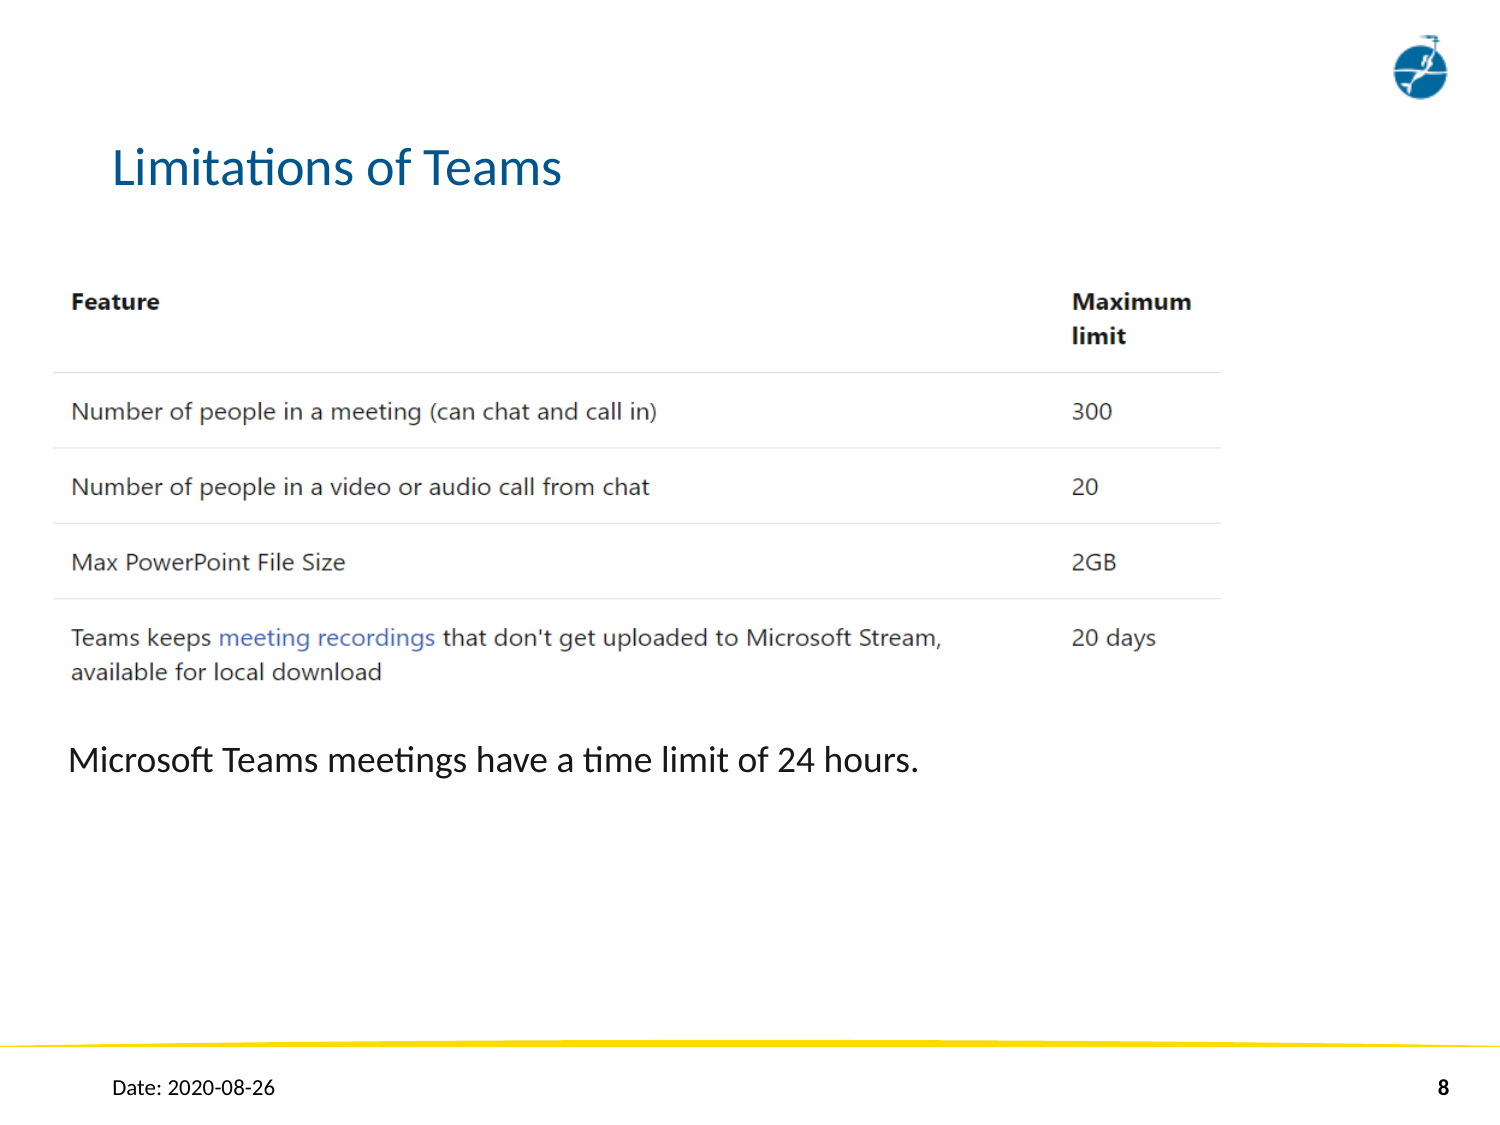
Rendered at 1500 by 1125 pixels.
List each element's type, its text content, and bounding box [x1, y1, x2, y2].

title Limitations of Teams [112, 42, 1388, 197]
text_box Microsoft Teams meetings have a time limit of 24 hours. [53, 727, 1460, 788]
picture [52, 280, 1221, 698]
slide_number 8 [1387, 1046, 1500, 1125]
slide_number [112, 1046, 461, 1125]
